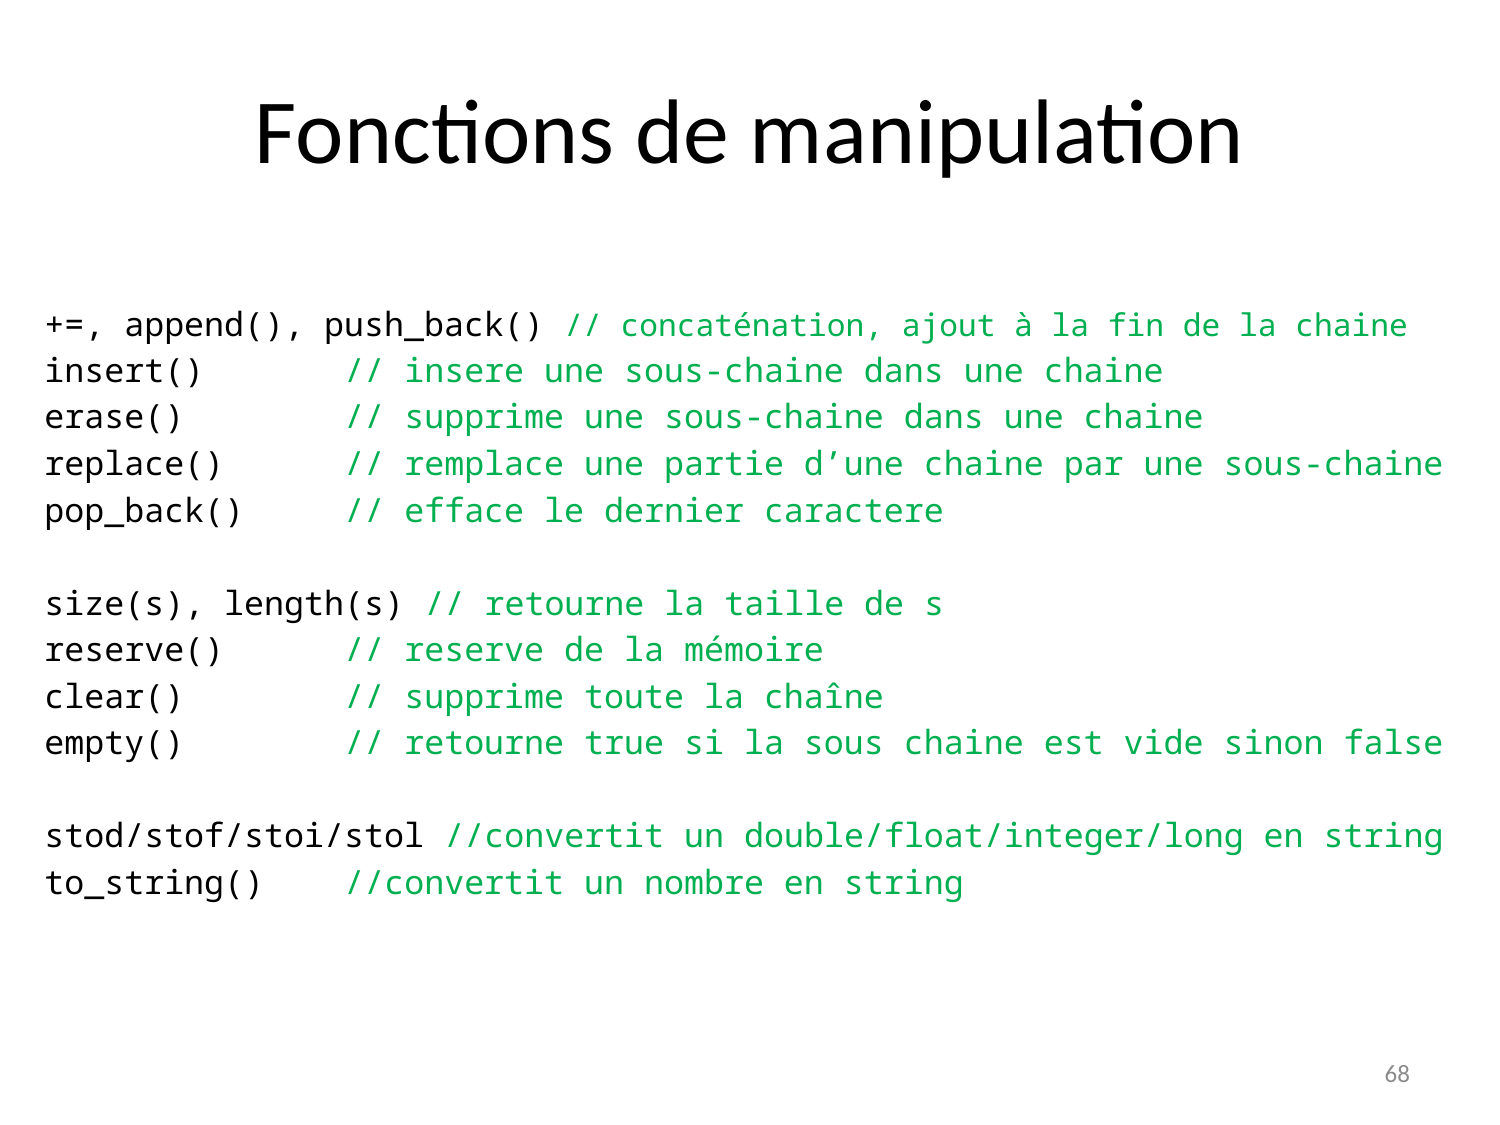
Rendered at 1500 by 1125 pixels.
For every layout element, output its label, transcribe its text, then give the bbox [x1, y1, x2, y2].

text_box Fonctions de manipulation [74, 45, 1425, 209]
slide_number 68 [1074, 1042, 1425, 1103]
list +=, append(), push_back() // concaténation, ajout à la fin de la chaine insert() // insere une sous-chaine dans une chaine erase() // supprime une sous-chaine dans une chaine replace() // remplace une partie d’une chaine par une sous-chaine pop_back() // efface le dernier caractere size(s), length(s) // retourne la taille de s reserve() // reserve de la mémoire clear() // supprime toute la chaîne empty() // retourne true si la sous chaine est vide sinon false stod/stof/stoi/stol //convertit un double/float/integer/long en string to_string() //convertit un nombre en string [29, 243, 1483, 1080]
